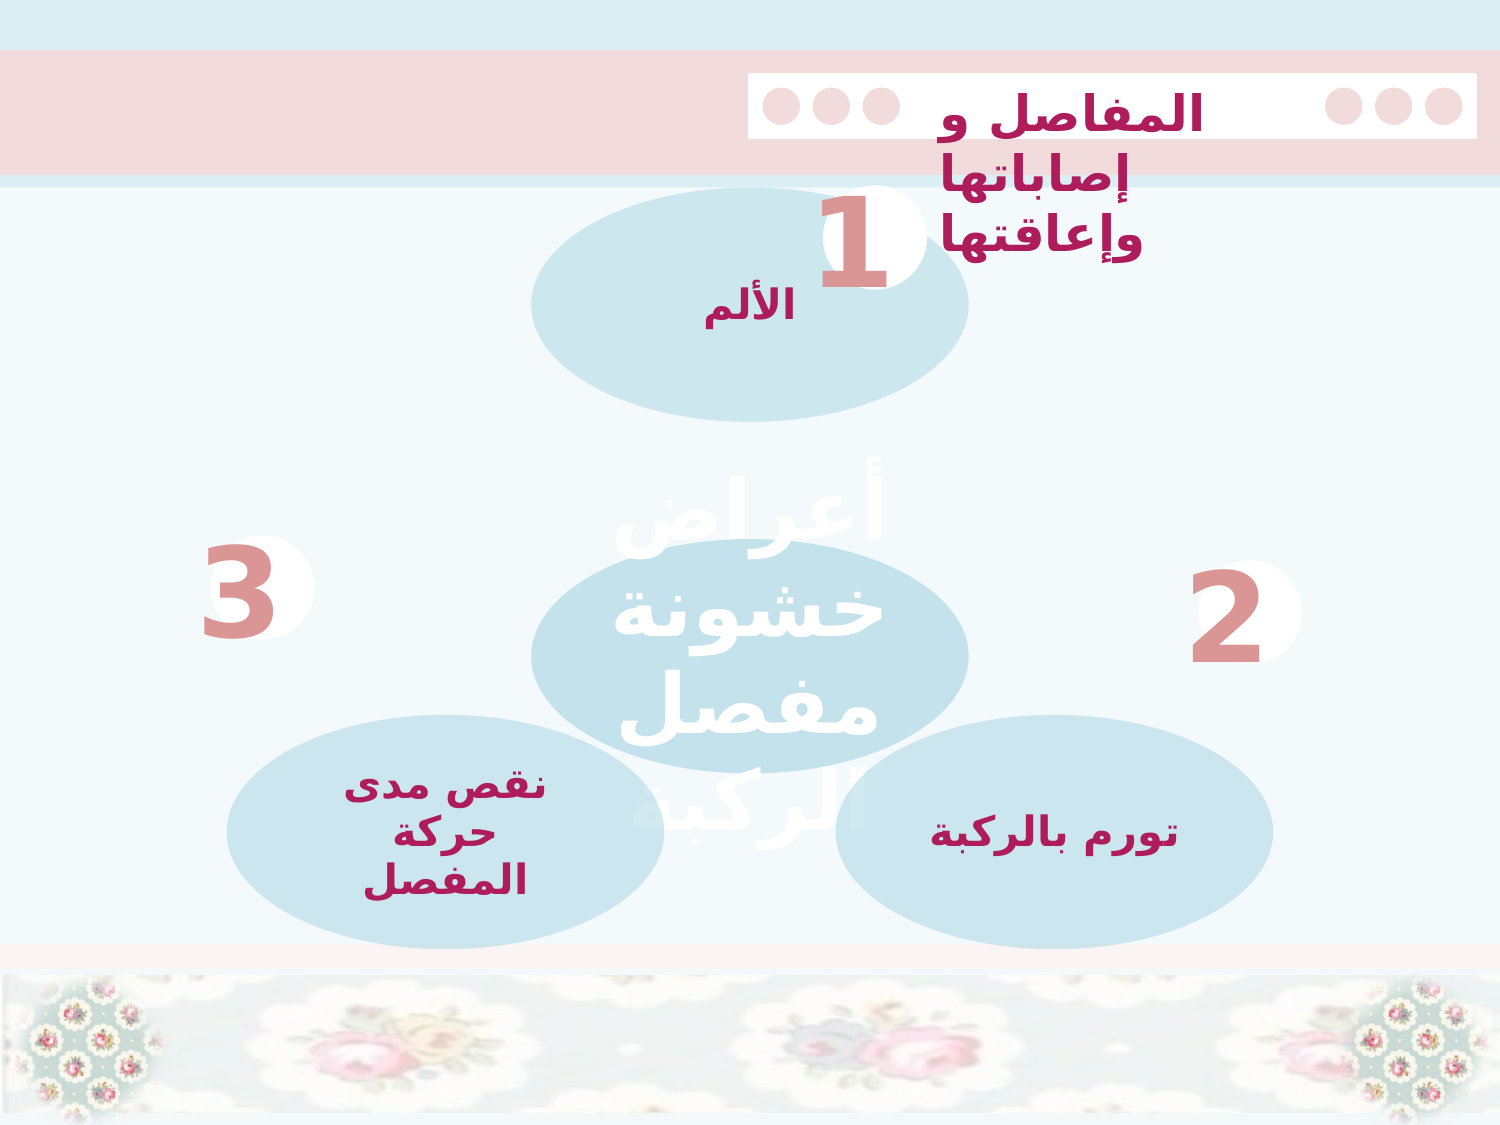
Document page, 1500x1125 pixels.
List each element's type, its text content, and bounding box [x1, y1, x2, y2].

text_box [1422, 85, 1465, 128]
text_box [1372, 85, 1415, 128]
picture [1324, 962, 1500, 1125]
text_box [1325, 177, 1500, 185]
text_box [860, 85, 903, 128]
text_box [0, 187, 1500, 1125]
text_box [760, 85, 803, 128]
text_box المفاصل و إصاباتها وإعاقتها [924, 74, 1325, 185]
text_box [1322, 85, 1365, 128]
text_box [0, 177, 924, 185]
text_box [0, 0, 1500, 48]
picture [0, 962, 176, 1125]
text_box [748, 73, 1477, 139]
text_box [810, 85, 853, 128]
text_box [0, 48, 1500, 177]
